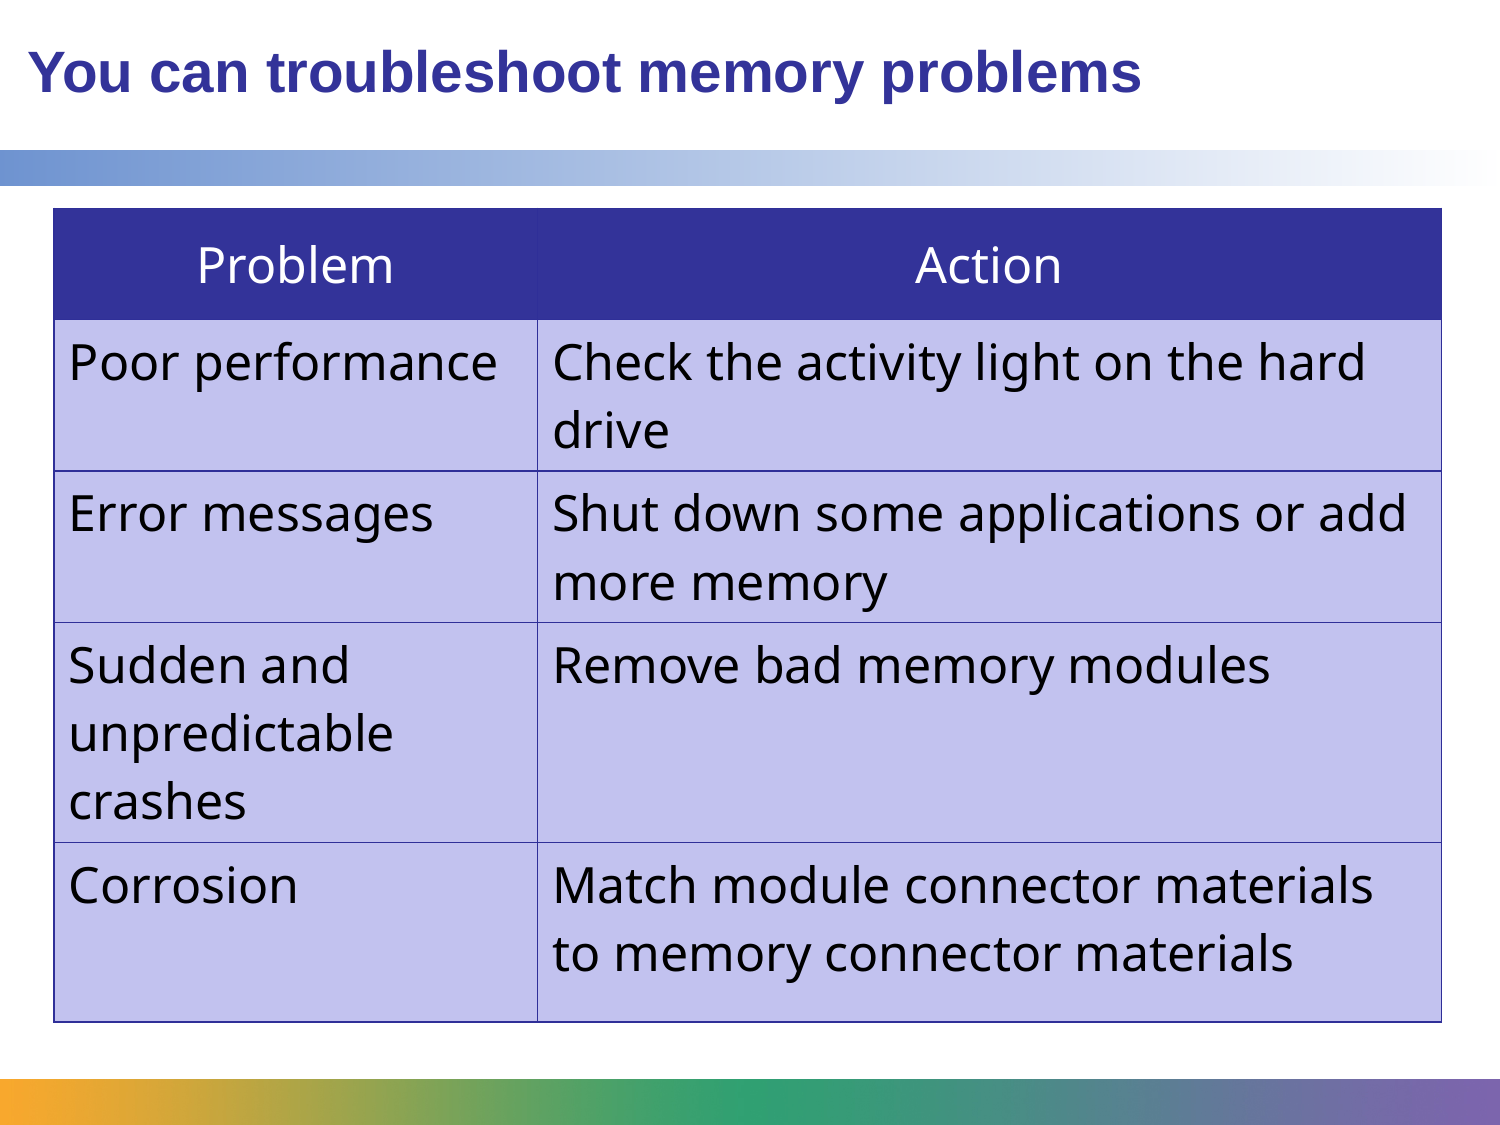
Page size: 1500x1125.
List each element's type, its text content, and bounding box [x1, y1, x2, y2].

table_cell Poor performance [55, 320, 537, 470]
table_cell Shut down some applications or add more memory [538, 472, 1441, 622]
title You can troubleshoot memory problems [12, 0, 1426, 138]
table_cell Error messages [55, 472, 537, 622]
picture [0, 1079, 1500, 1125]
table_cell Remove bad memory modules [538, 623, 1441, 842]
table_cell Check the activity light on the hard drive [538, 320, 1441, 470]
table_cell Sudden and unpredictable crashes [55, 623, 537, 842]
table_cell Match module connector materials to memory connector materials [538, 843, 1441, 1021]
table_header Action [538, 209, 1441, 319]
table_cell Corrosion [55, 843, 537, 1021]
table_header Problem [55, 209, 537, 319]
